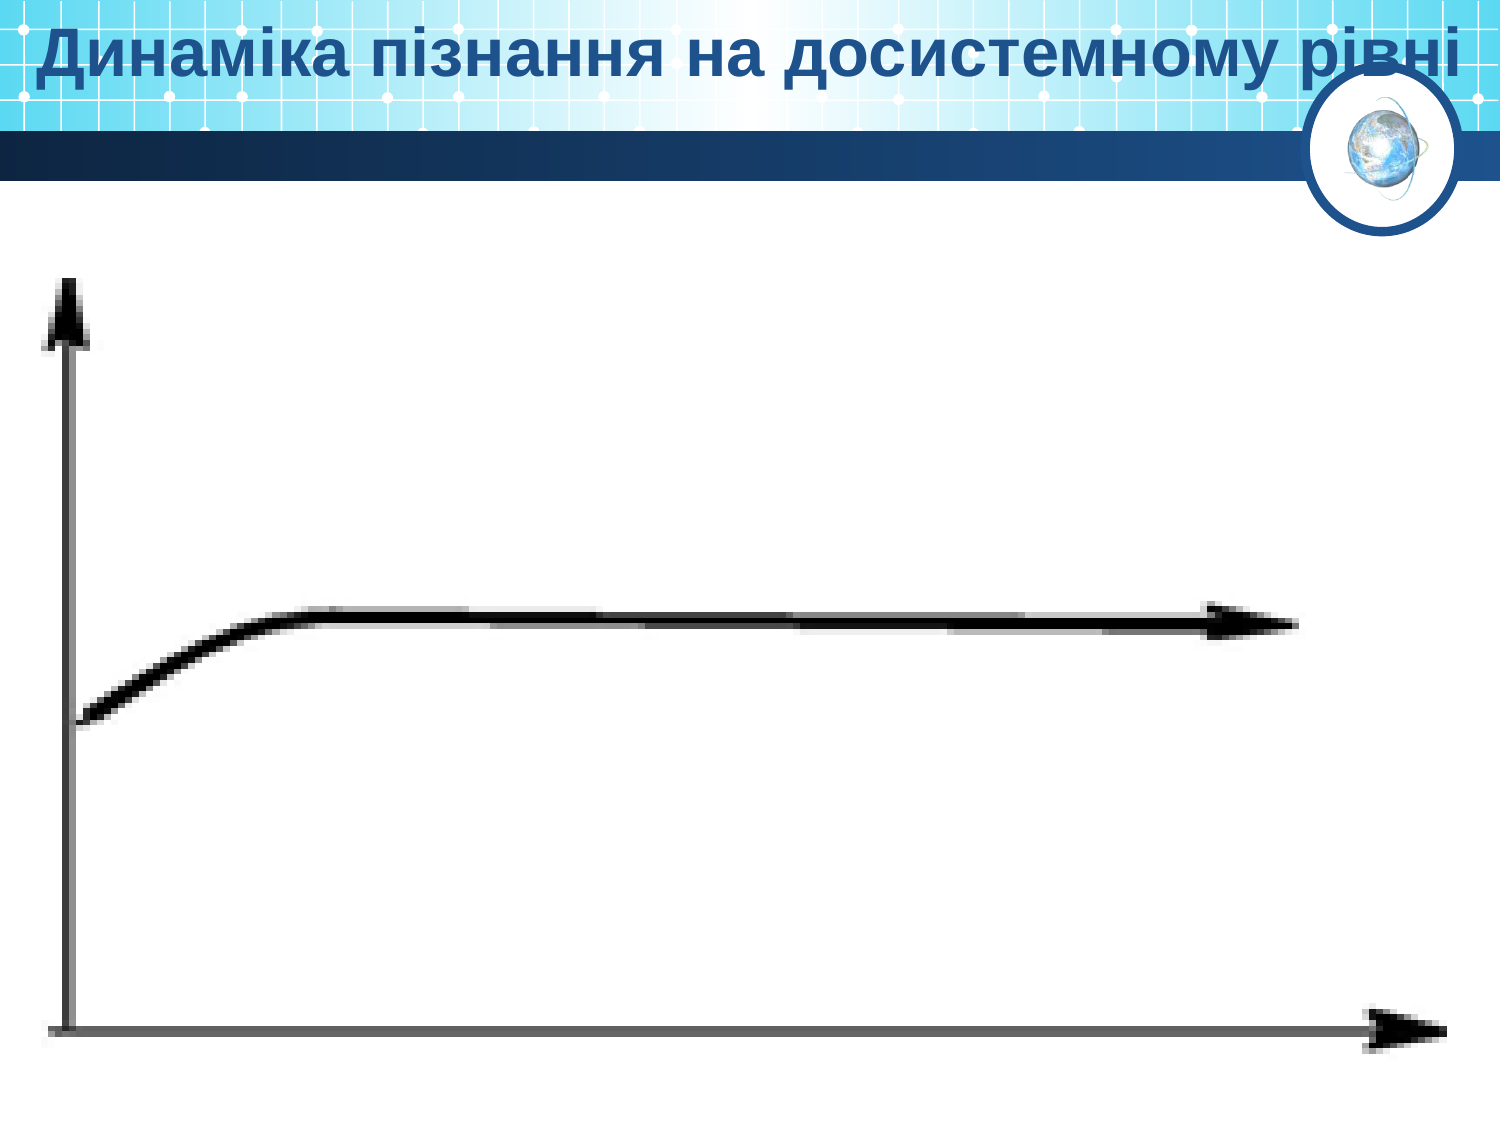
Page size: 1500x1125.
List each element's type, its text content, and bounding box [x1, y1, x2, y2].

picture [1310, 98, 1454, 226]
picture [41, 278, 1448, 1083]
text_box Динаміка пізнання на досистемному рівні [11, 0, 1489, 98]
